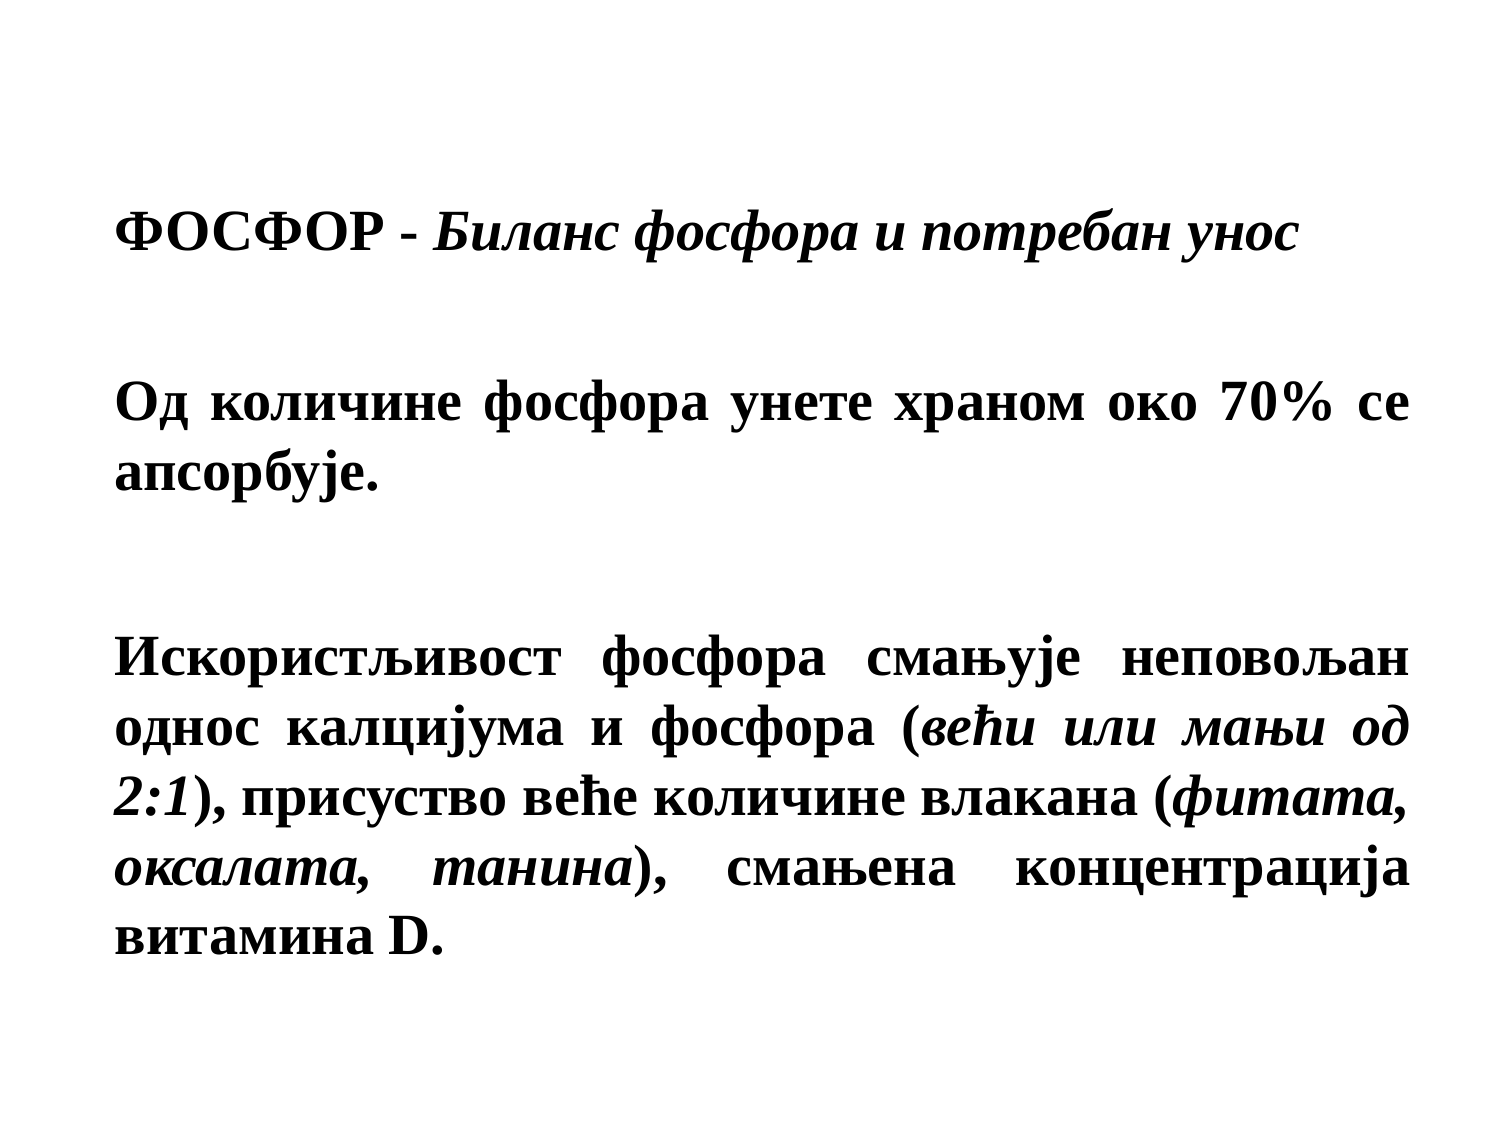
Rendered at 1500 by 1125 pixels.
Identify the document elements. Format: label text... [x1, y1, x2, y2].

text_box ФОСФОР - Биланс фосфора и потребан унос Од количине фосфора унете храном око 70% се апсорбује. Искористљивост фосфора смањује неповољан однос калцијума и фосфора (већи или мањи од 2:1), присуство веће количине влакана (фитата, оксалата, танина), смањена концентрација витамина D. [100, 184, 1426, 975]
